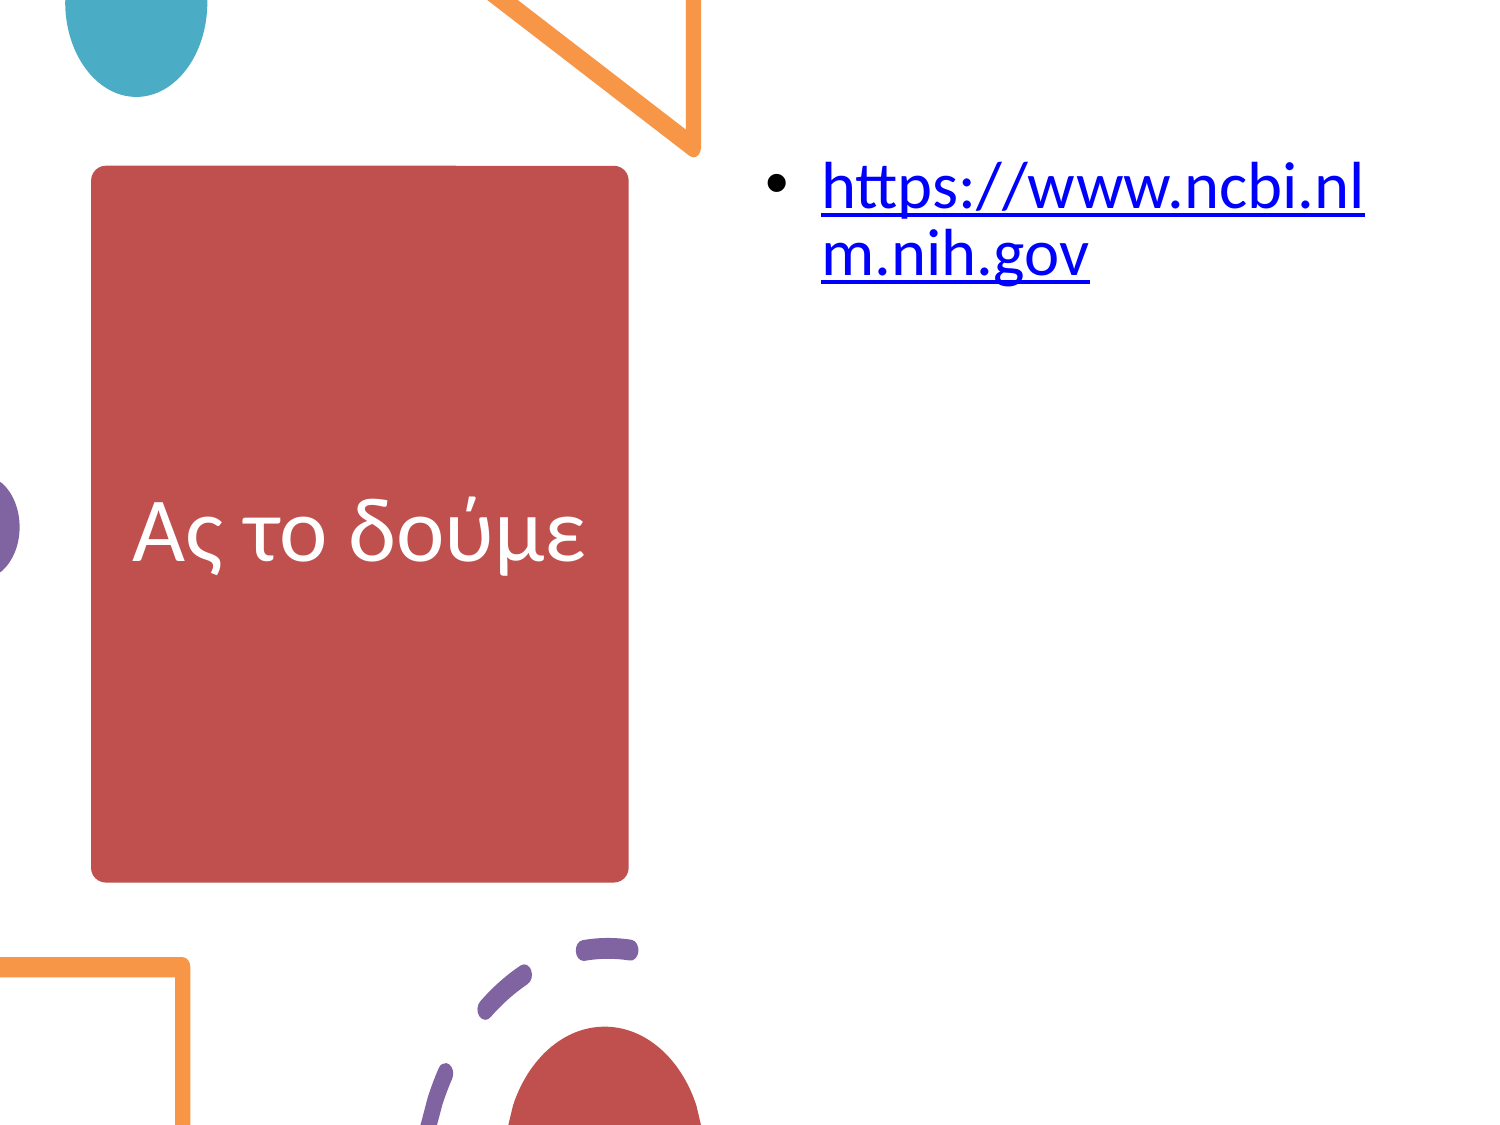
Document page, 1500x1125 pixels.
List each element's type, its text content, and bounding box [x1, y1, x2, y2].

text_box [0, 0, 1500, 1125]
list https://www.ncbi.nlm.nih.gov [750, 134, 1397, 937]
text_box [575, 937, 639, 961]
text_box [487, 0, 702, 158]
text_box [506, 1024, 704, 1125]
text_box [477, 964, 532, 1020]
text_box [0, 957, 191, 1125]
text_box [0, 479, 22, 575]
title Ας το δούμε [117, 182, 603, 866]
text_box [63, 0, 210, 100]
text_box [420, 1063, 454, 1125]
text_box [88, 163, 631, 885]
